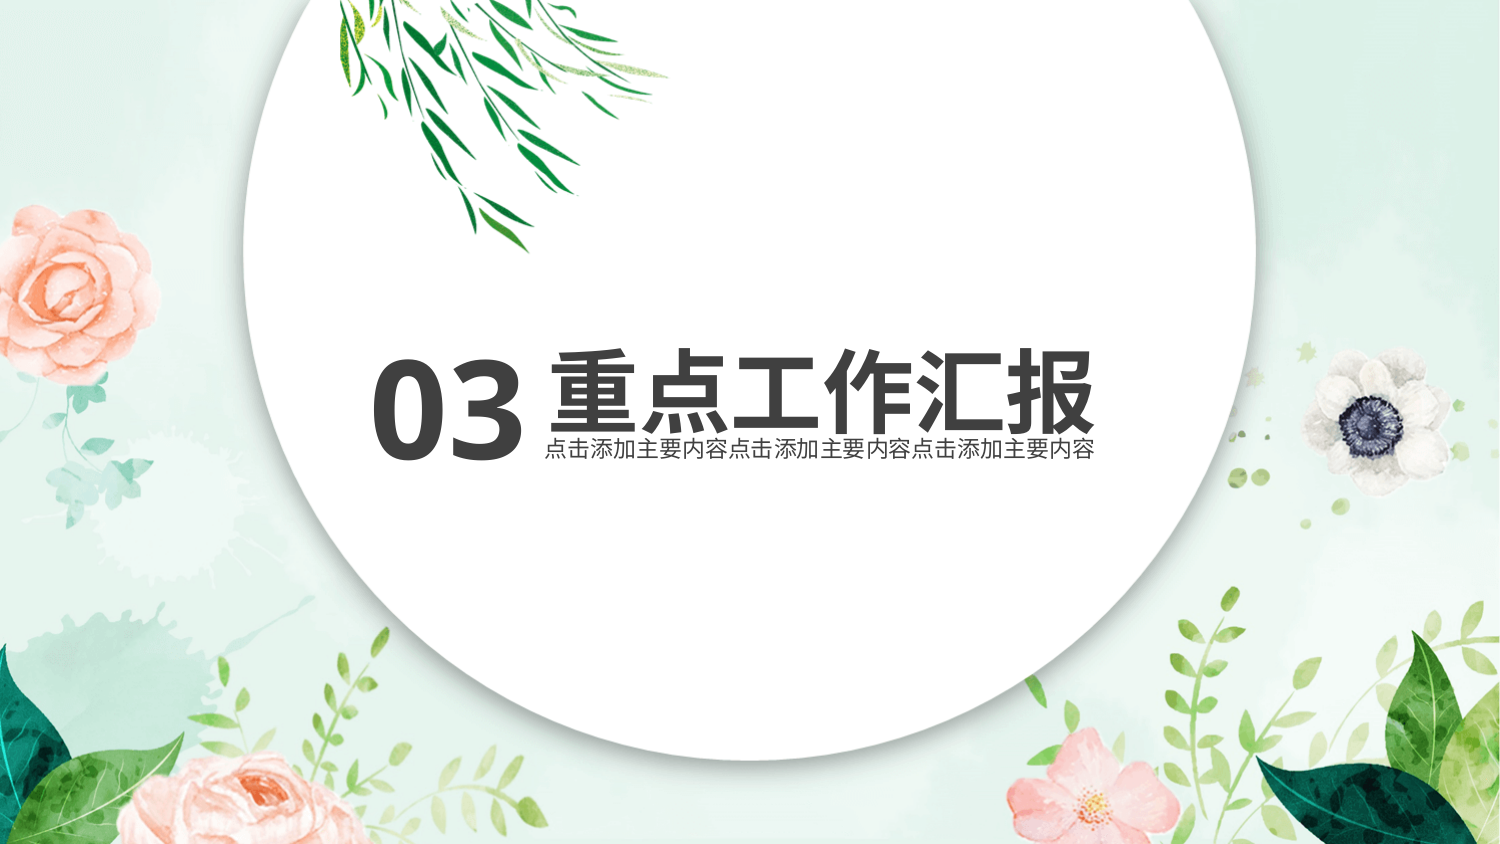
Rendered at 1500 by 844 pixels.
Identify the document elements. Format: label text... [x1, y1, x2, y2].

picture [0, 0, 1500, 844]
text_box 03 [354, 315, 542, 495]
text_box 点击添加主要内容点击添加主要内容点击添加主要内容 [500, 427, 1141, 470]
text_box 重点工作汇报 [532, 327, 1113, 427]
